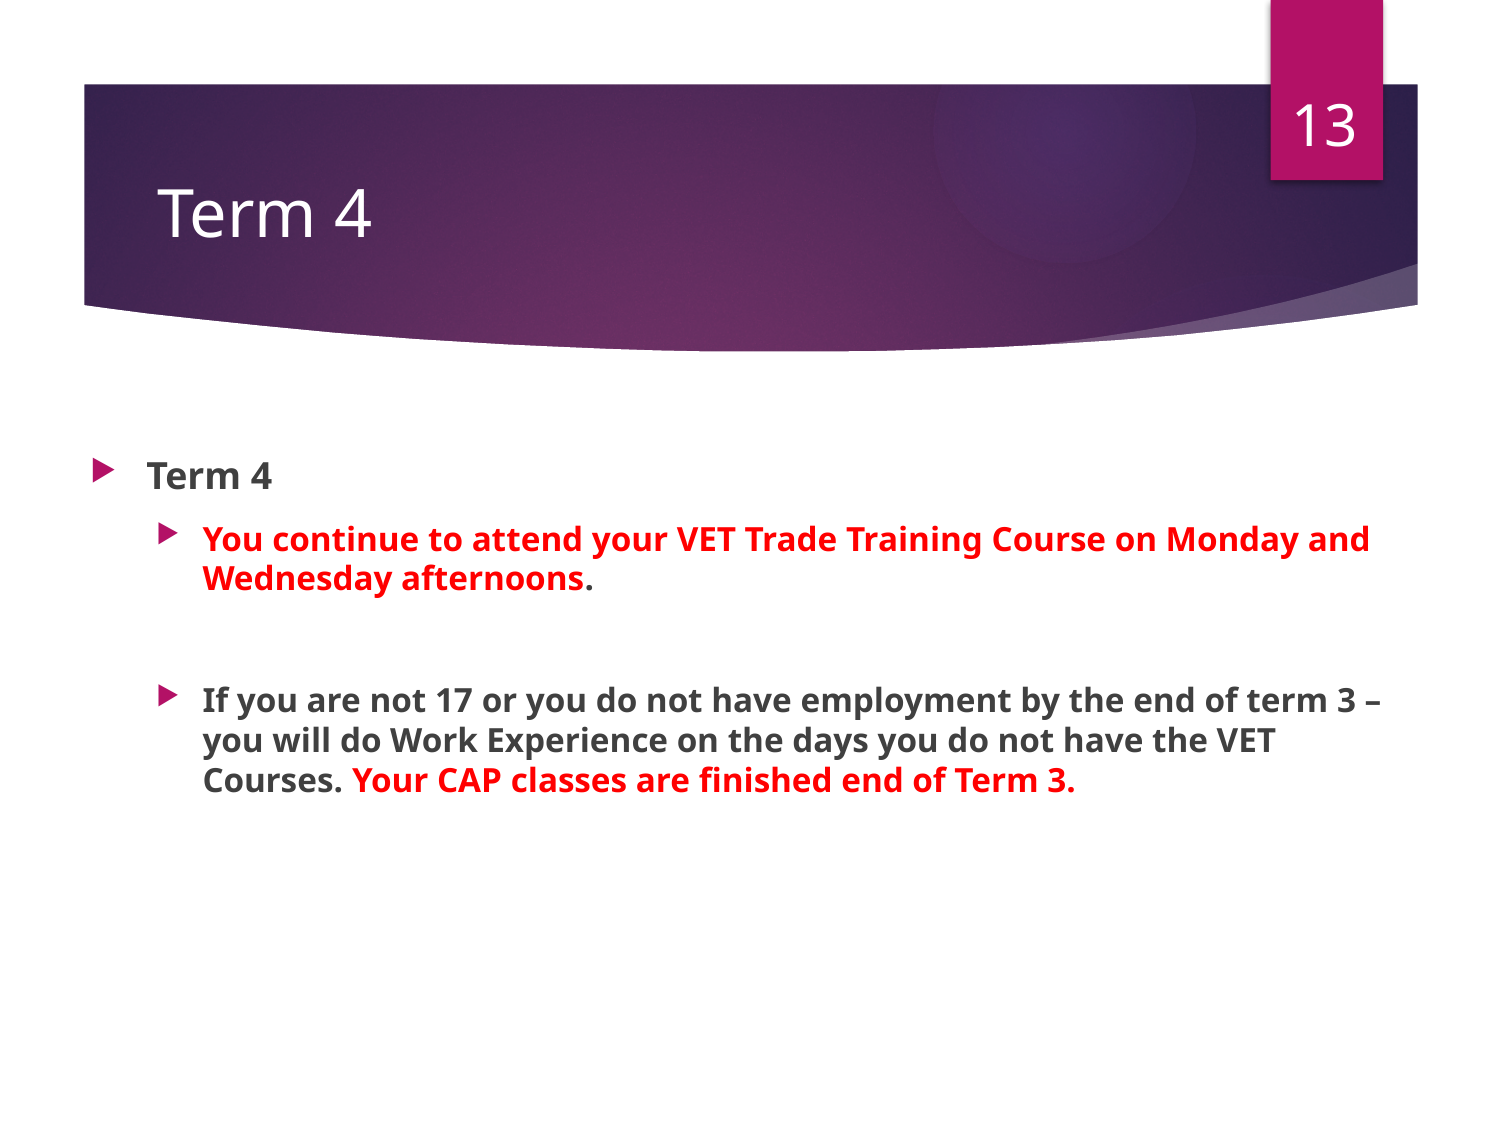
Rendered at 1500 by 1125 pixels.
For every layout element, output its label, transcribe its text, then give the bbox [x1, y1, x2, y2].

title Term 4 [142, 152, 1183, 269]
list Term 4 You continue to attend your VET Trade Training Course on Monday and Wednesday afternoons. If you are not 17 or you do not have employment by the end of term 3 – you will do Work Experience on the days you do not have the VET Courses. Your CAP classes are finished end of Term 3. [75, 444, 1425, 976]
slide_number 13 [1259, 48, 1390, 175]
